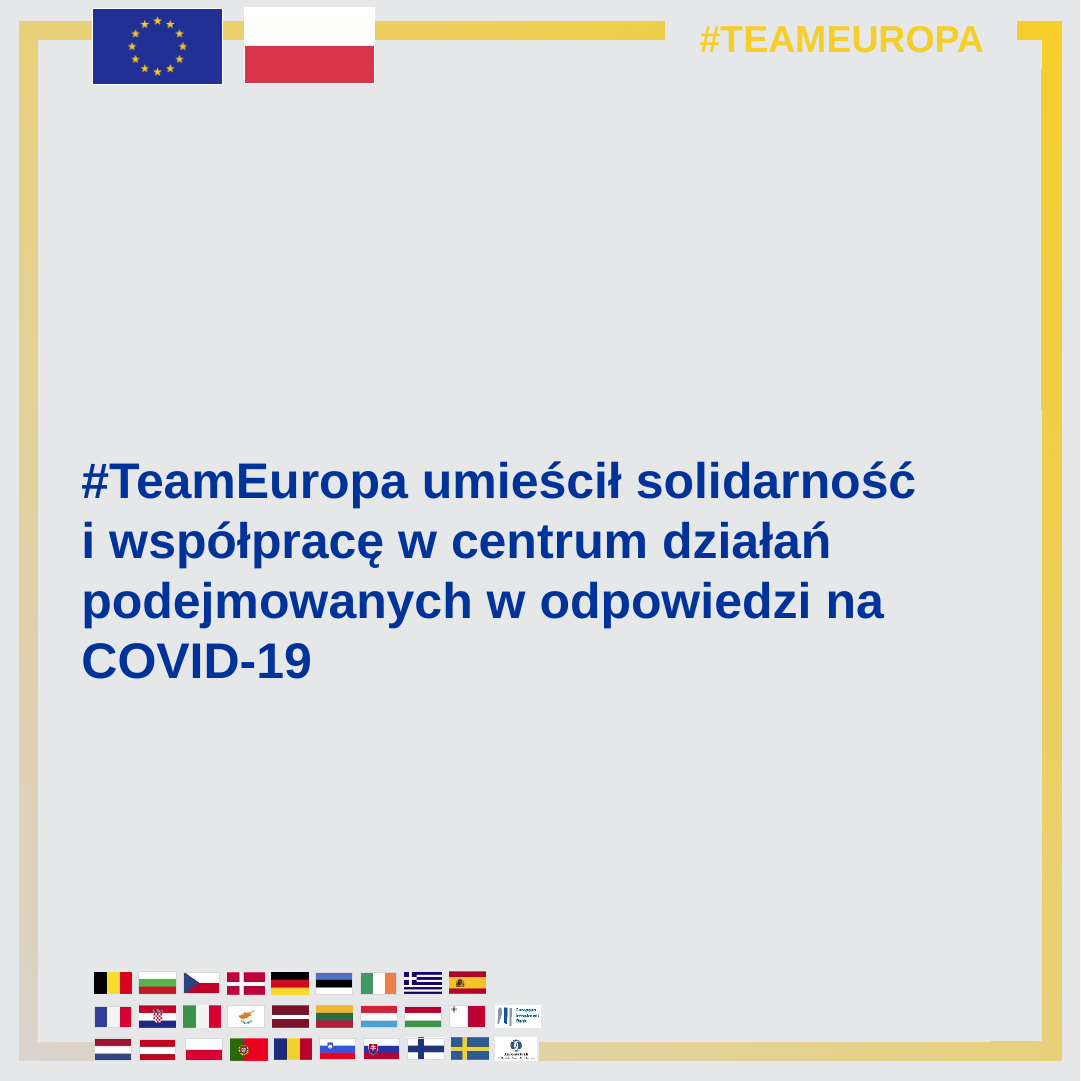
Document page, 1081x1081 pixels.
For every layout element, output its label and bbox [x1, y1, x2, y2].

picture [0, 0, 1081, 1081]
text_box [92, 8, 541, 1061]
